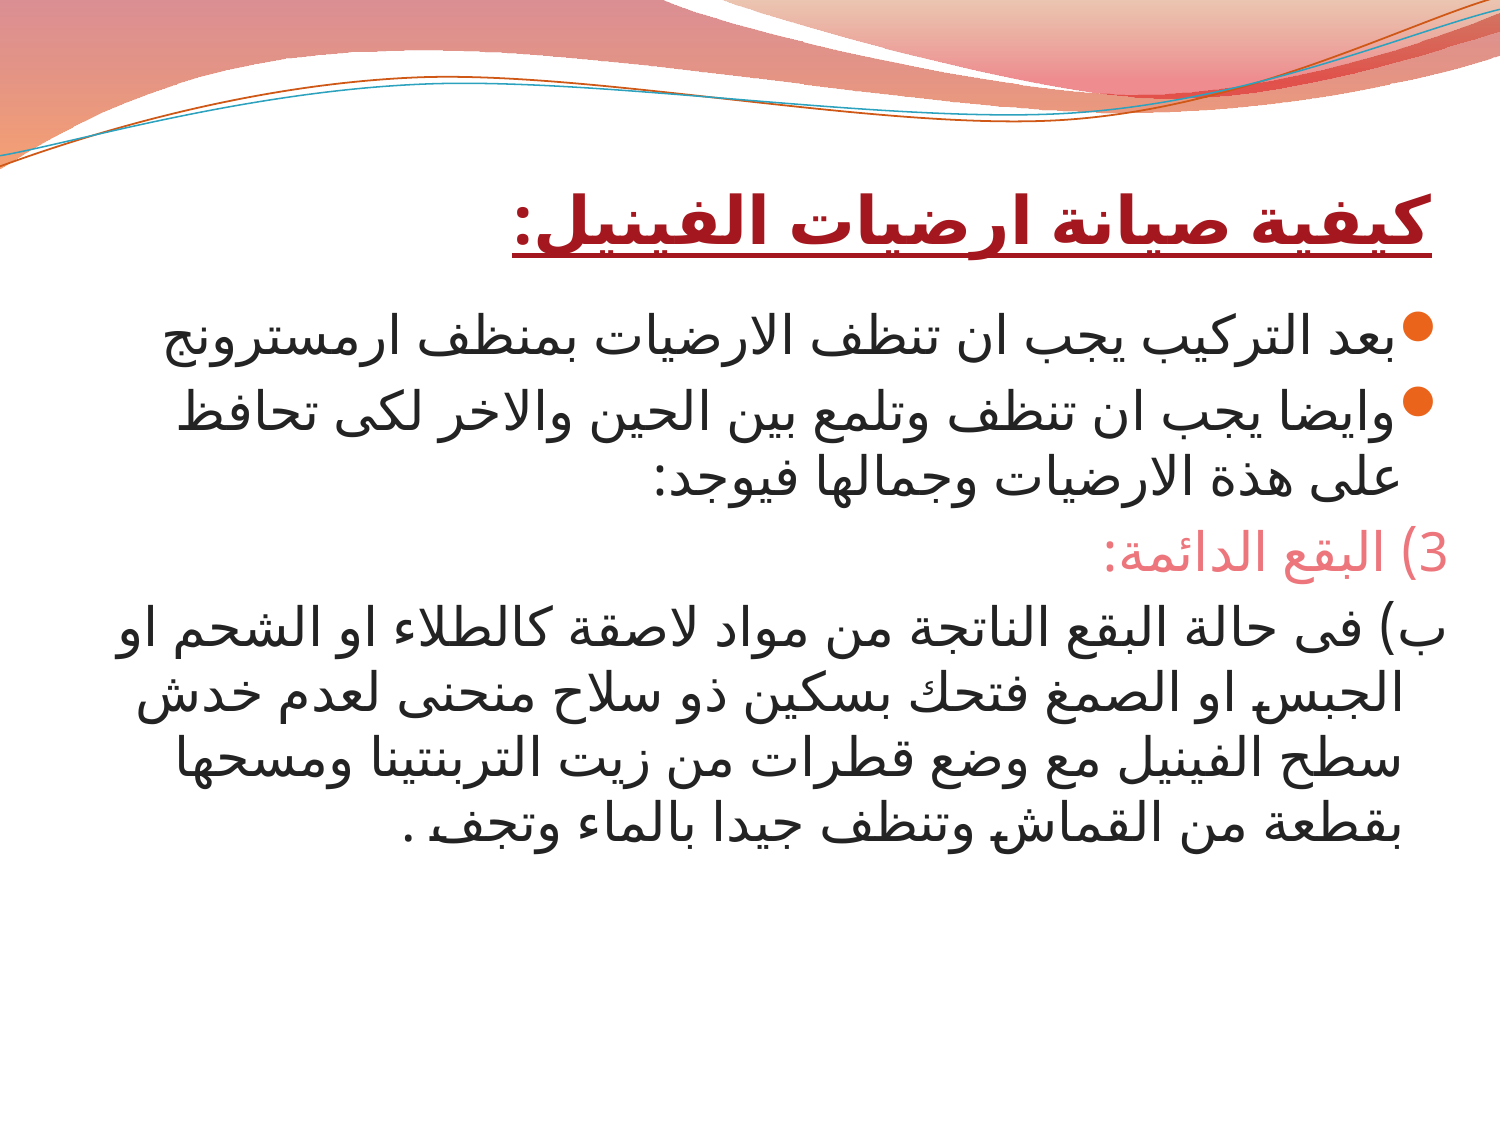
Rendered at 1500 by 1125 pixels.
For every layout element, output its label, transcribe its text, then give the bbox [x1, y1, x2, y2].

title كيفية صيانة ارضيات الفينيل: [82, 70, 1432, 258]
list بعد التركيب يجب ان تنظف الارضيات بمنظف ارمسترونج وايضا يجب ان تنظف وتلمع بين الحين والاخر لكى تحافظ على هذة الارضيات وجمالها فيوجد: 3) البقع الدائمة: ب) فى حالة البقع الناتجة من مواد لاصقة كالطلاء او الشحم او الجبس او الصمغ فتحك بسكين ذو سلاح منحنى لعدم خدش سطح الفينيل مع وضع قطرات من زيت التربنتينا ومسحها بقطعة من القماش وتنظف جيدا بالماء وتجف . [58, 292, 1465, 1054]
